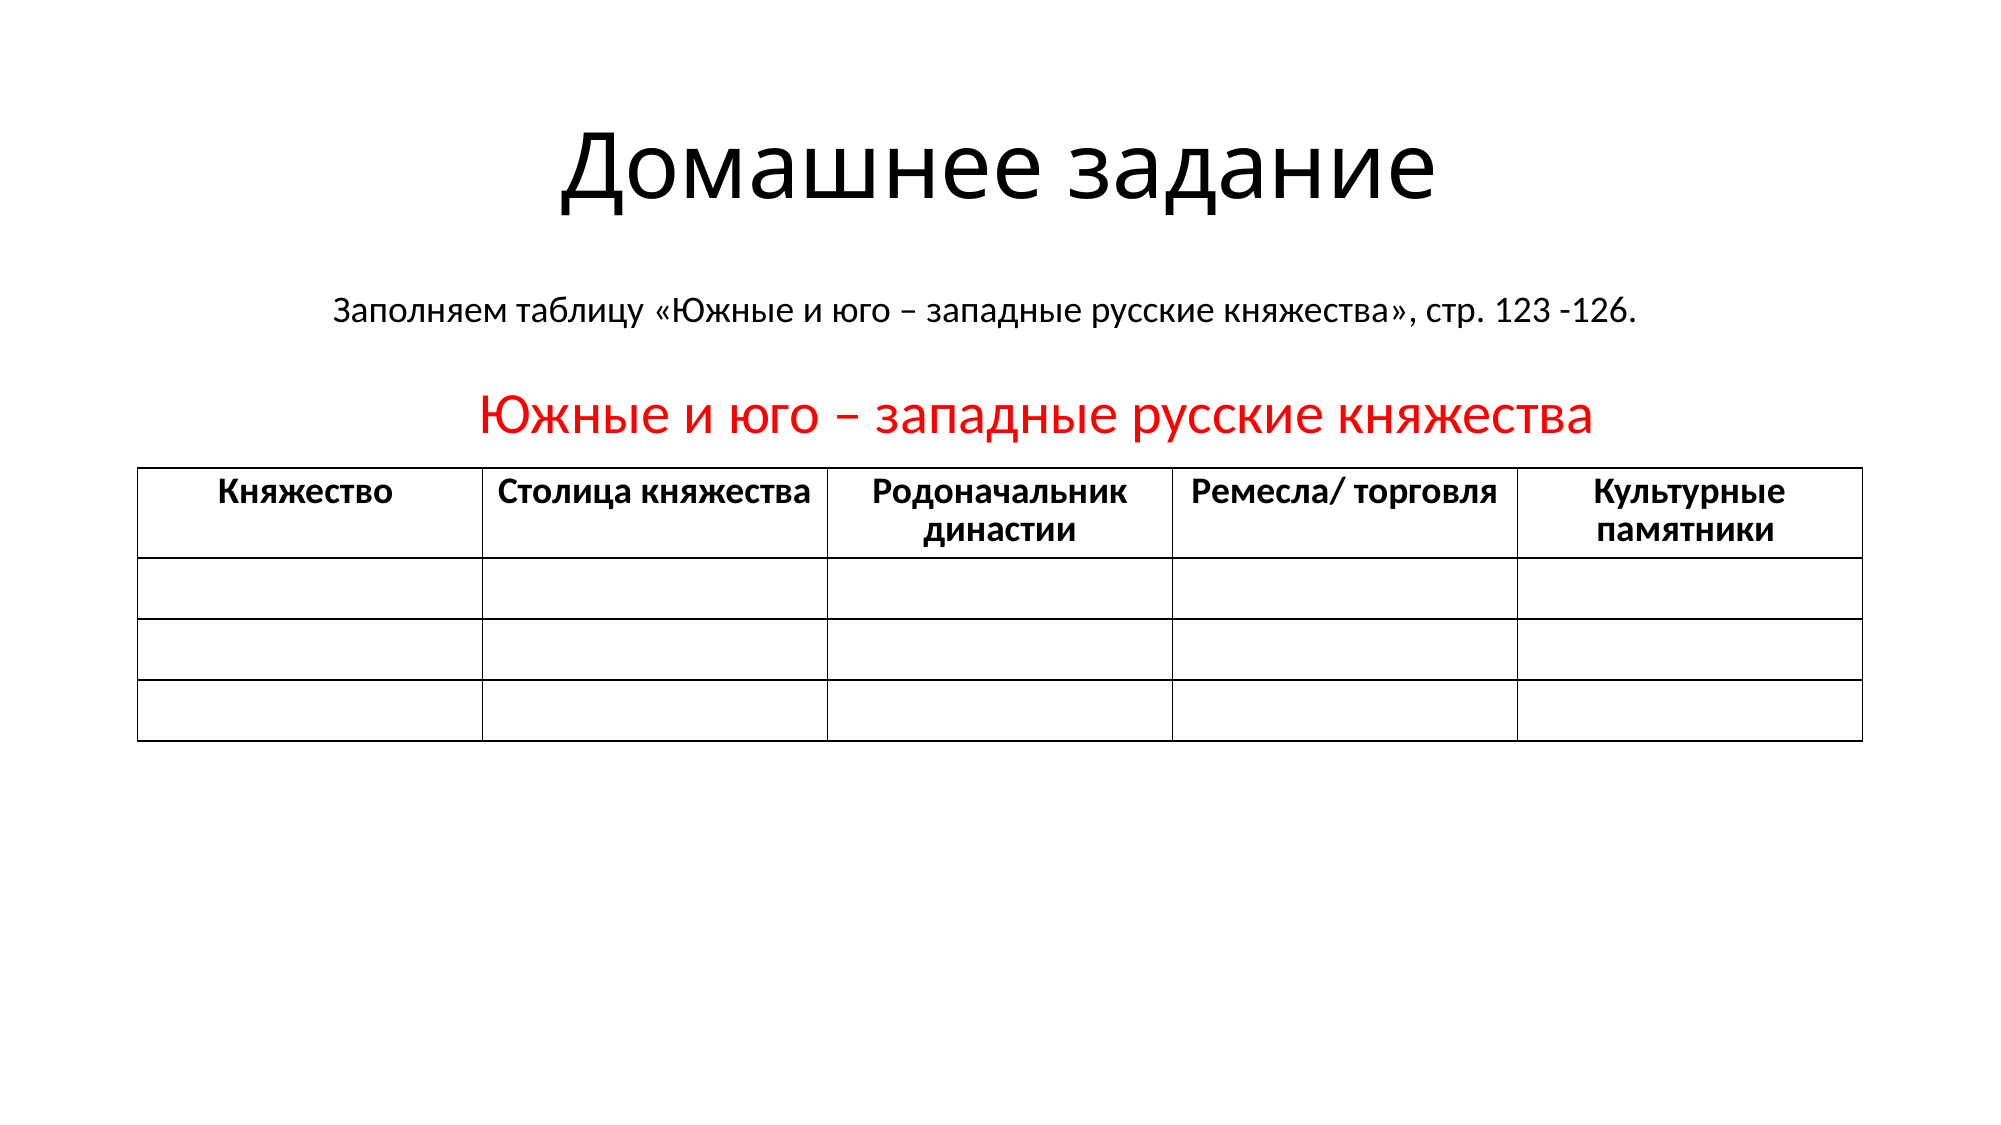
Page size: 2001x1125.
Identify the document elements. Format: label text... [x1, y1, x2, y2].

title Домашнее задание [137, 59, 1863, 278]
text_box Заполняем таблицу «Южные и юго – западные русские княжества», стр. 123 -126. [137, 277, 1843, 337]
table_cell [1173, 681, 1517, 740]
table_cell [828, 681, 1172, 740]
table_cell [1518, 559, 1862, 618]
table_cell [483, 681, 827, 740]
table_header Княжество [138, 469, 482, 557]
table_cell [1518, 681, 1862, 740]
table_cell [1173, 620, 1517, 679]
table_cell [828, 620, 1172, 679]
table_cell [138, 559, 482, 618]
table_header Столица княжества [483, 469, 827, 557]
table_header Культурные памятники [1518, 469, 1862, 557]
text_box Южные и юго – западные русские княжества [417, 367, 1658, 453]
table_cell [1518, 620, 1862, 679]
table_cell [483, 559, 827, 618]
table_cell [828, 559, 1172, 618]
table_header Родоначальник династии [828, 469, 1172, 557]
table_cell [138, 681, 482, 740]
table_header Ремесла/ торговля [1173, 469, 1517, 557]
table_cell [1173, 559, 1517, 618]
table_cell [138, 620, 482, 679]
table_cell [483, 620, 827, 679]
